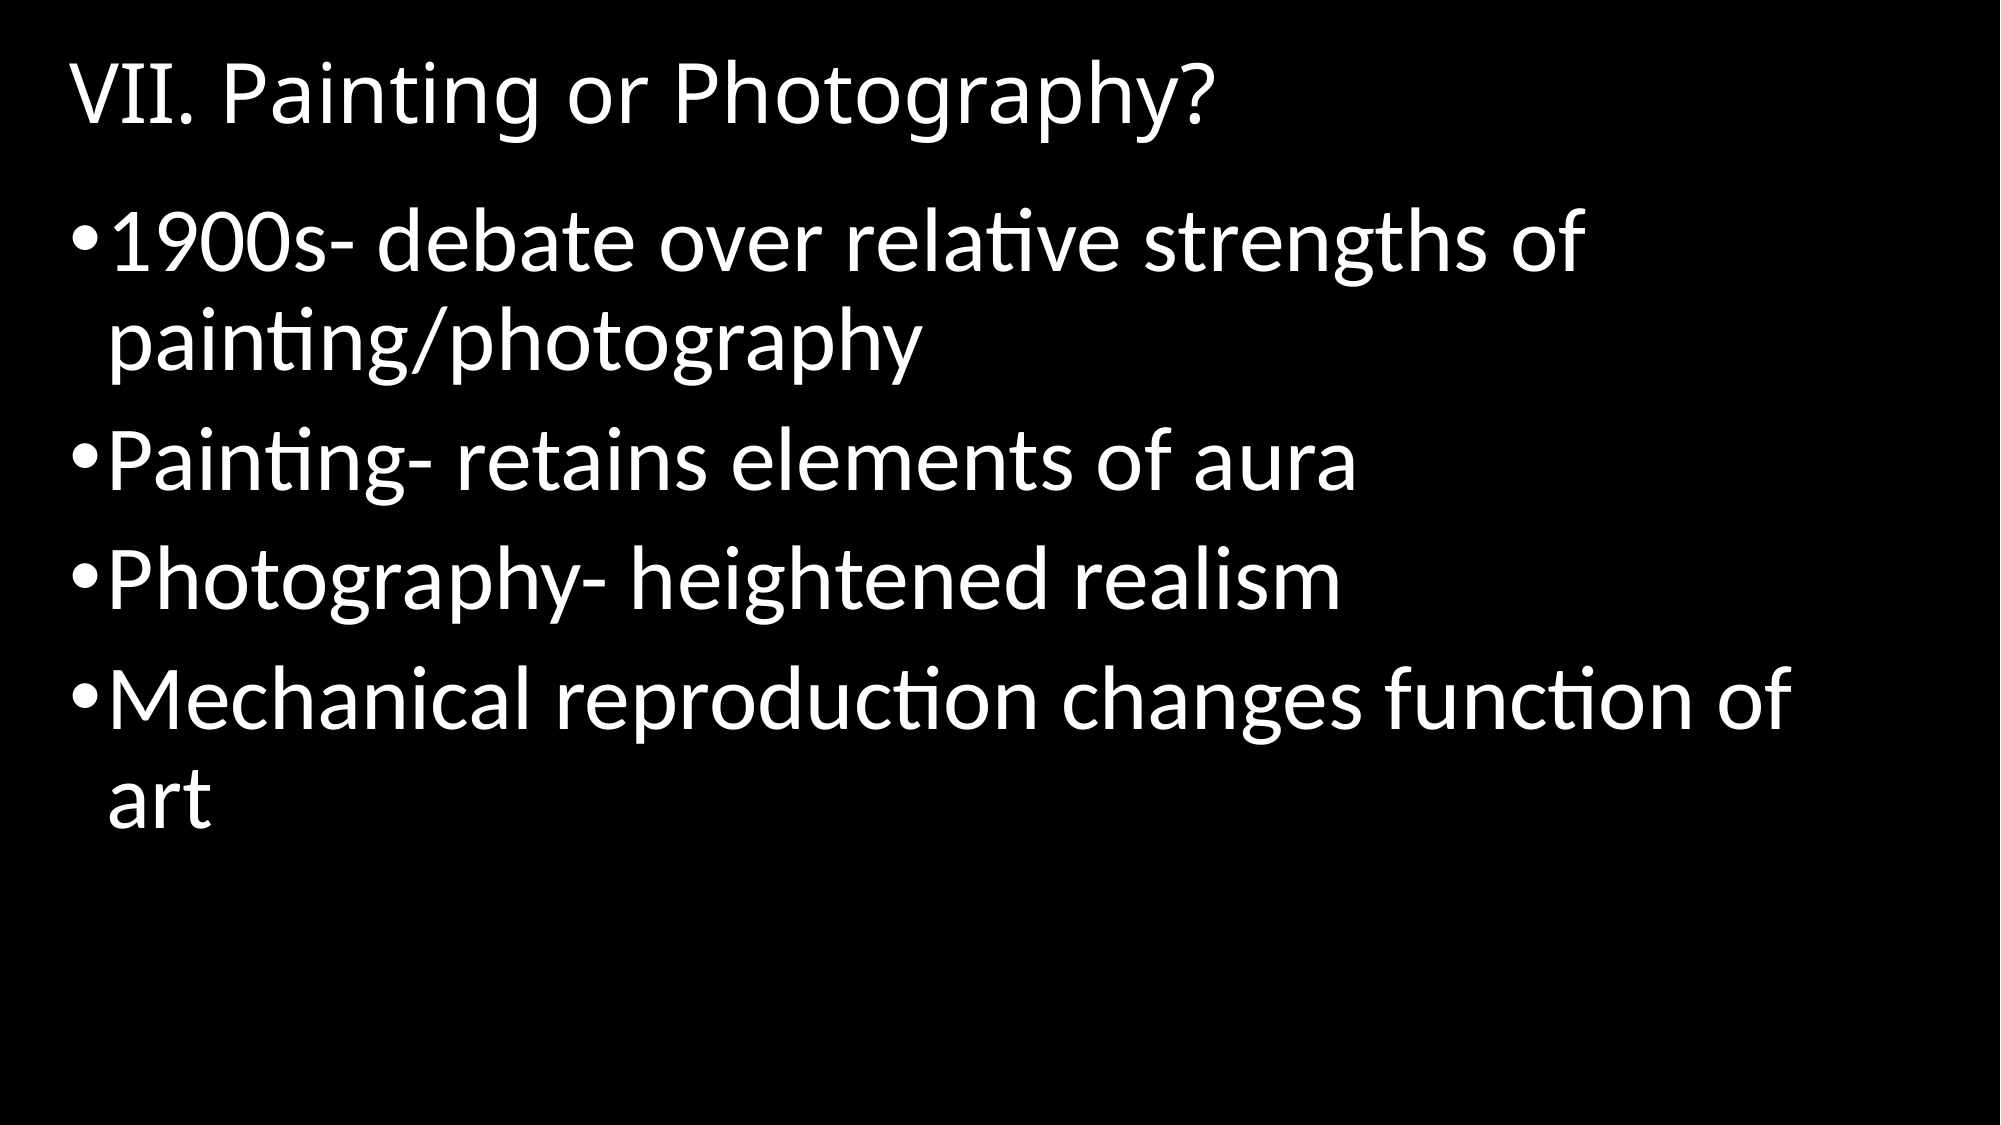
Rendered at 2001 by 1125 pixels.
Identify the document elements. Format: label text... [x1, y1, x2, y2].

title VII. Painting or Photography? [54, 22, 1923, 171]
list 1900s- debate over relative strengths of painting/photography Painting- retains elements of aura Photography- heightened realism Mechanical reproduction changes function of art [54, 184, 1937, 1089]
